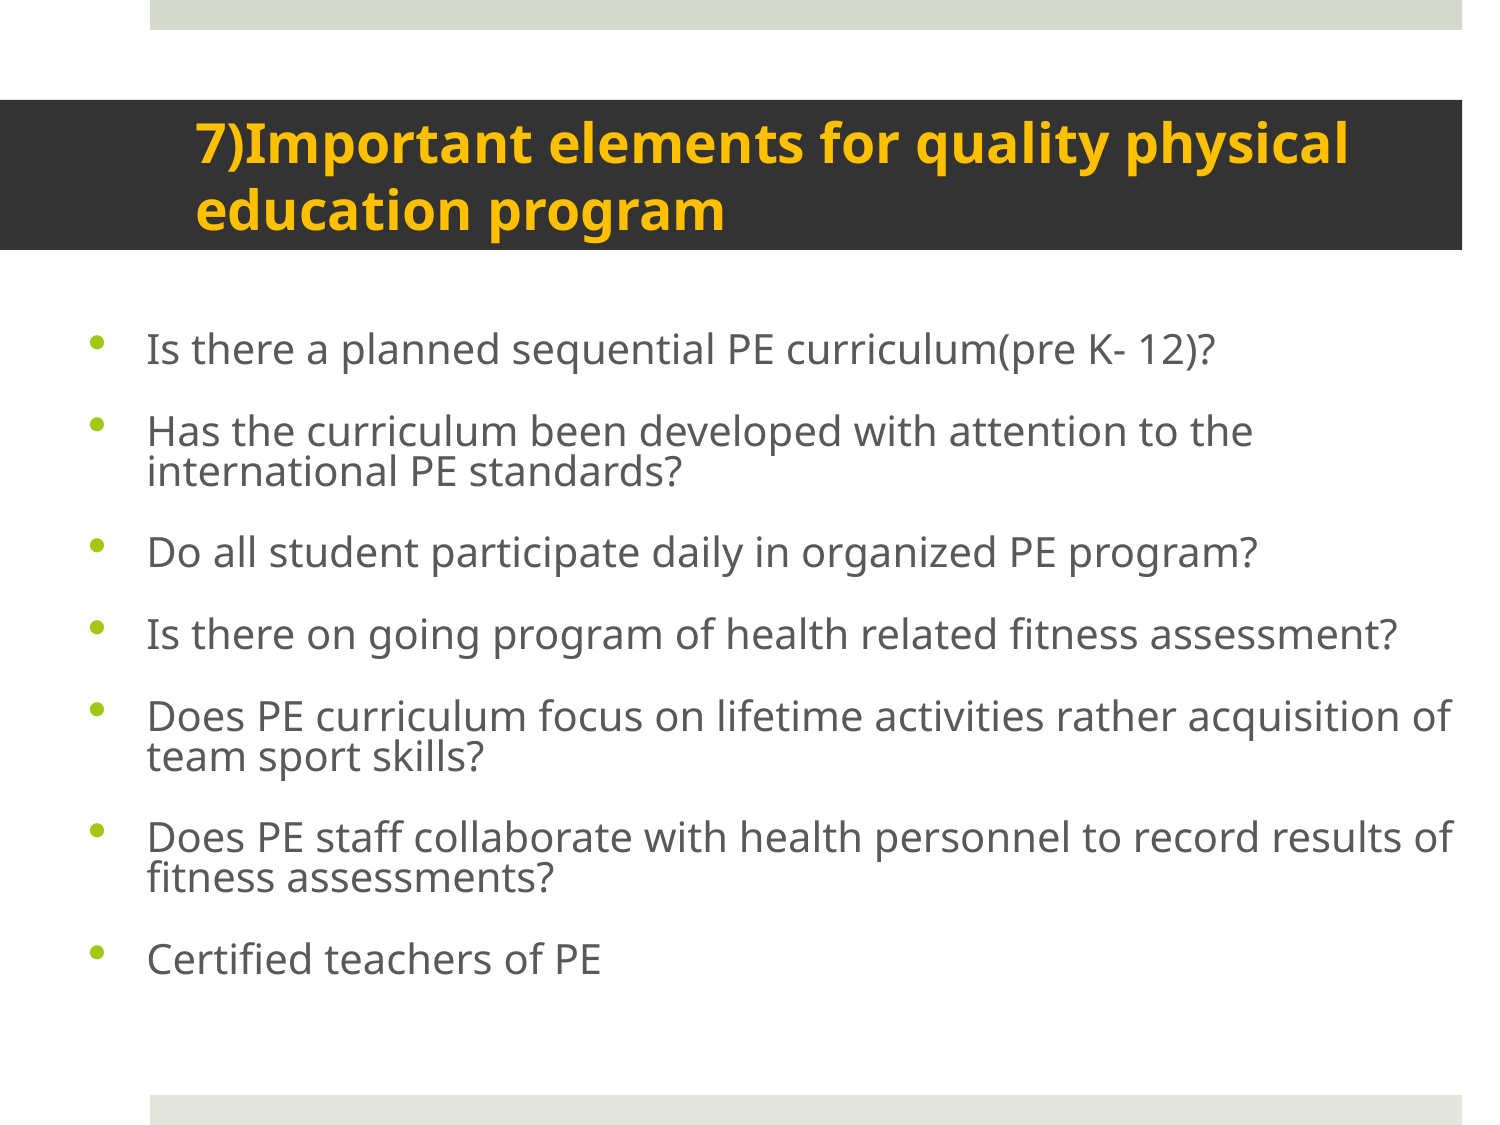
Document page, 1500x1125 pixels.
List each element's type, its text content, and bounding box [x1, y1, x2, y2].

list Is there a planned sequential PE curriculum(pre K- 12)? Has the curriculum been developed with attention to the international PE standards? Do all student participate daily in organized PE program? Is there on going program of health related fitness assessment? Does PE curriculum focus on lifetime activities rather acquisition of team sport skills? Does PE staff collaborate with health personnel to record results of fitness assessments? Certified teachers of PE [75, 324, 1475, 1075]
title 7)Important elements for quality physical education program [0, 99, 1463, 250]
